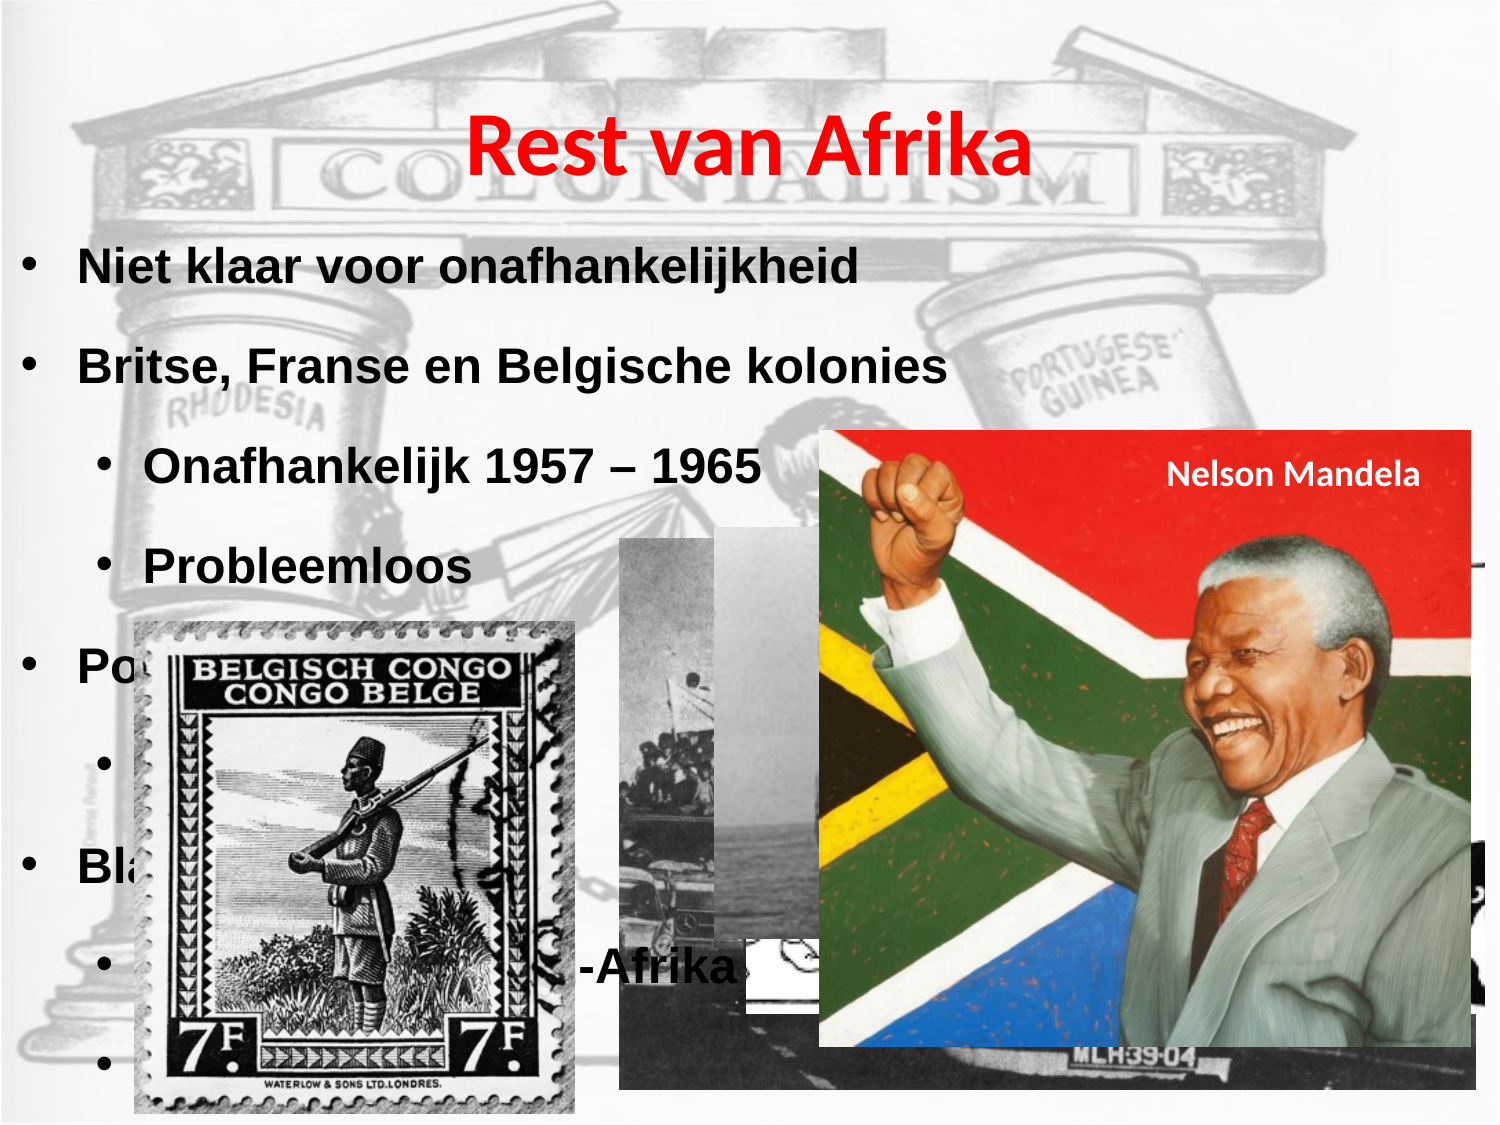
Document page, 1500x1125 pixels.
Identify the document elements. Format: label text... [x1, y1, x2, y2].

title Rest van Afrika [75, 45, 1425, 233]
picture [134, 621, 575, 1114]
picture [619, 430, 1485, 1090]
text_box Niet klaar voor onafhankelijkheid Britse, Franse en Belgische kolonies Onafhankelijk 1957 – 1965 Probleemloos Portugese kolonies Pas in 1975 Blanke regimes Zimbabwe en Zuid-Afrika Jaren ‘80 en ‘90 [5, 196, 1306, 1125]
